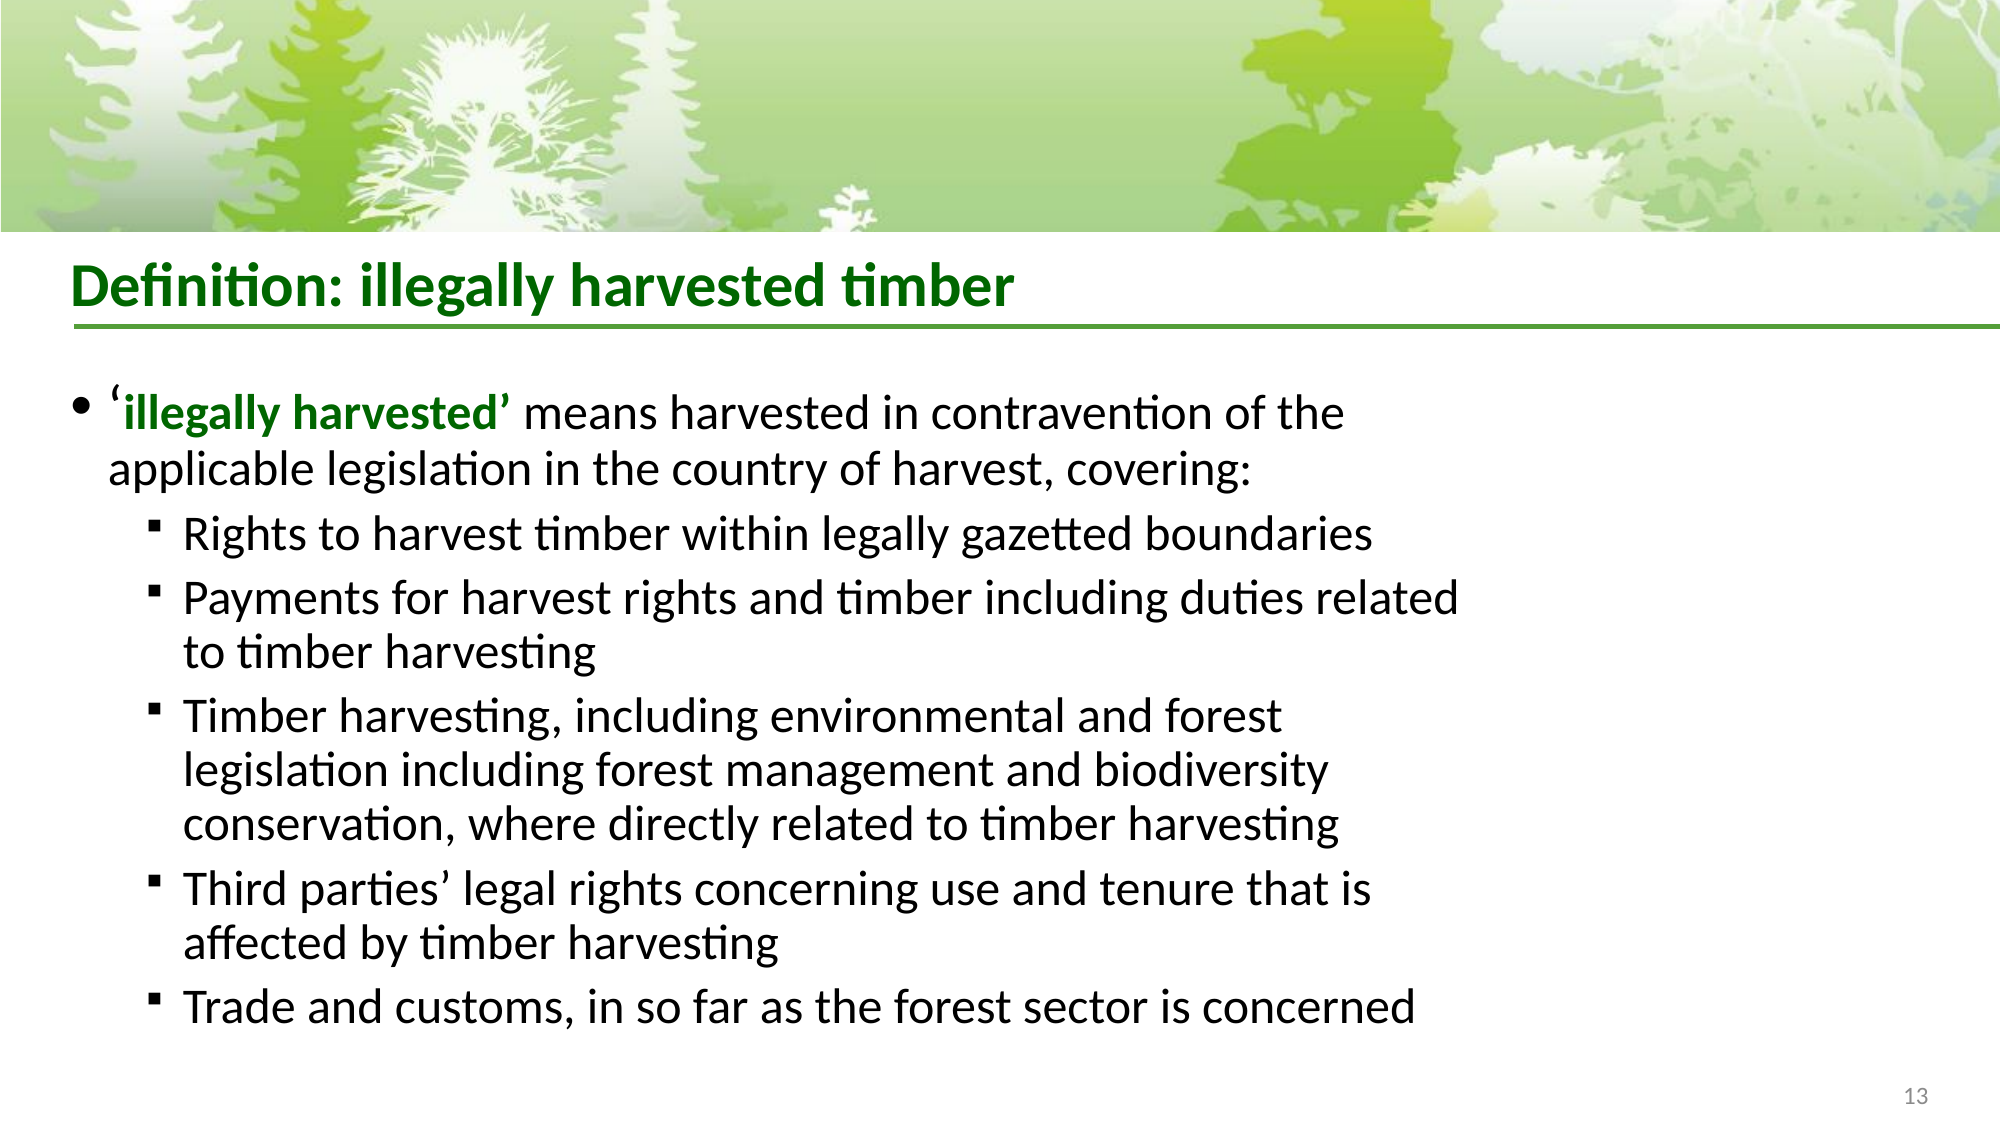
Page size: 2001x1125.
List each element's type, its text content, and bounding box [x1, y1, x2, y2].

slide_number 13 [1493, 1065, 1944, 1125]
title Definition: illegally harvested timber [55, 192, 1406, 367]
list ‘illegally harvested’ means harvested in contravention of the applicable legislation in the country of harvest, covering: Rights to harvest timber within legally gazetted boundaries Payments for harvest rights and timber including duties related to timber harvesting Timber harvesting, including environmental and forest legislation including forest management and biodiversity conservation, where directly related to timber harvesting Third parties’ legal rights concerning use and tenure that is affected by timber harvesting Trade and customs, in so far as the forest sector is concerned [55, 367, 1481, 1125]
picture [0, 0, 2000, 232]
